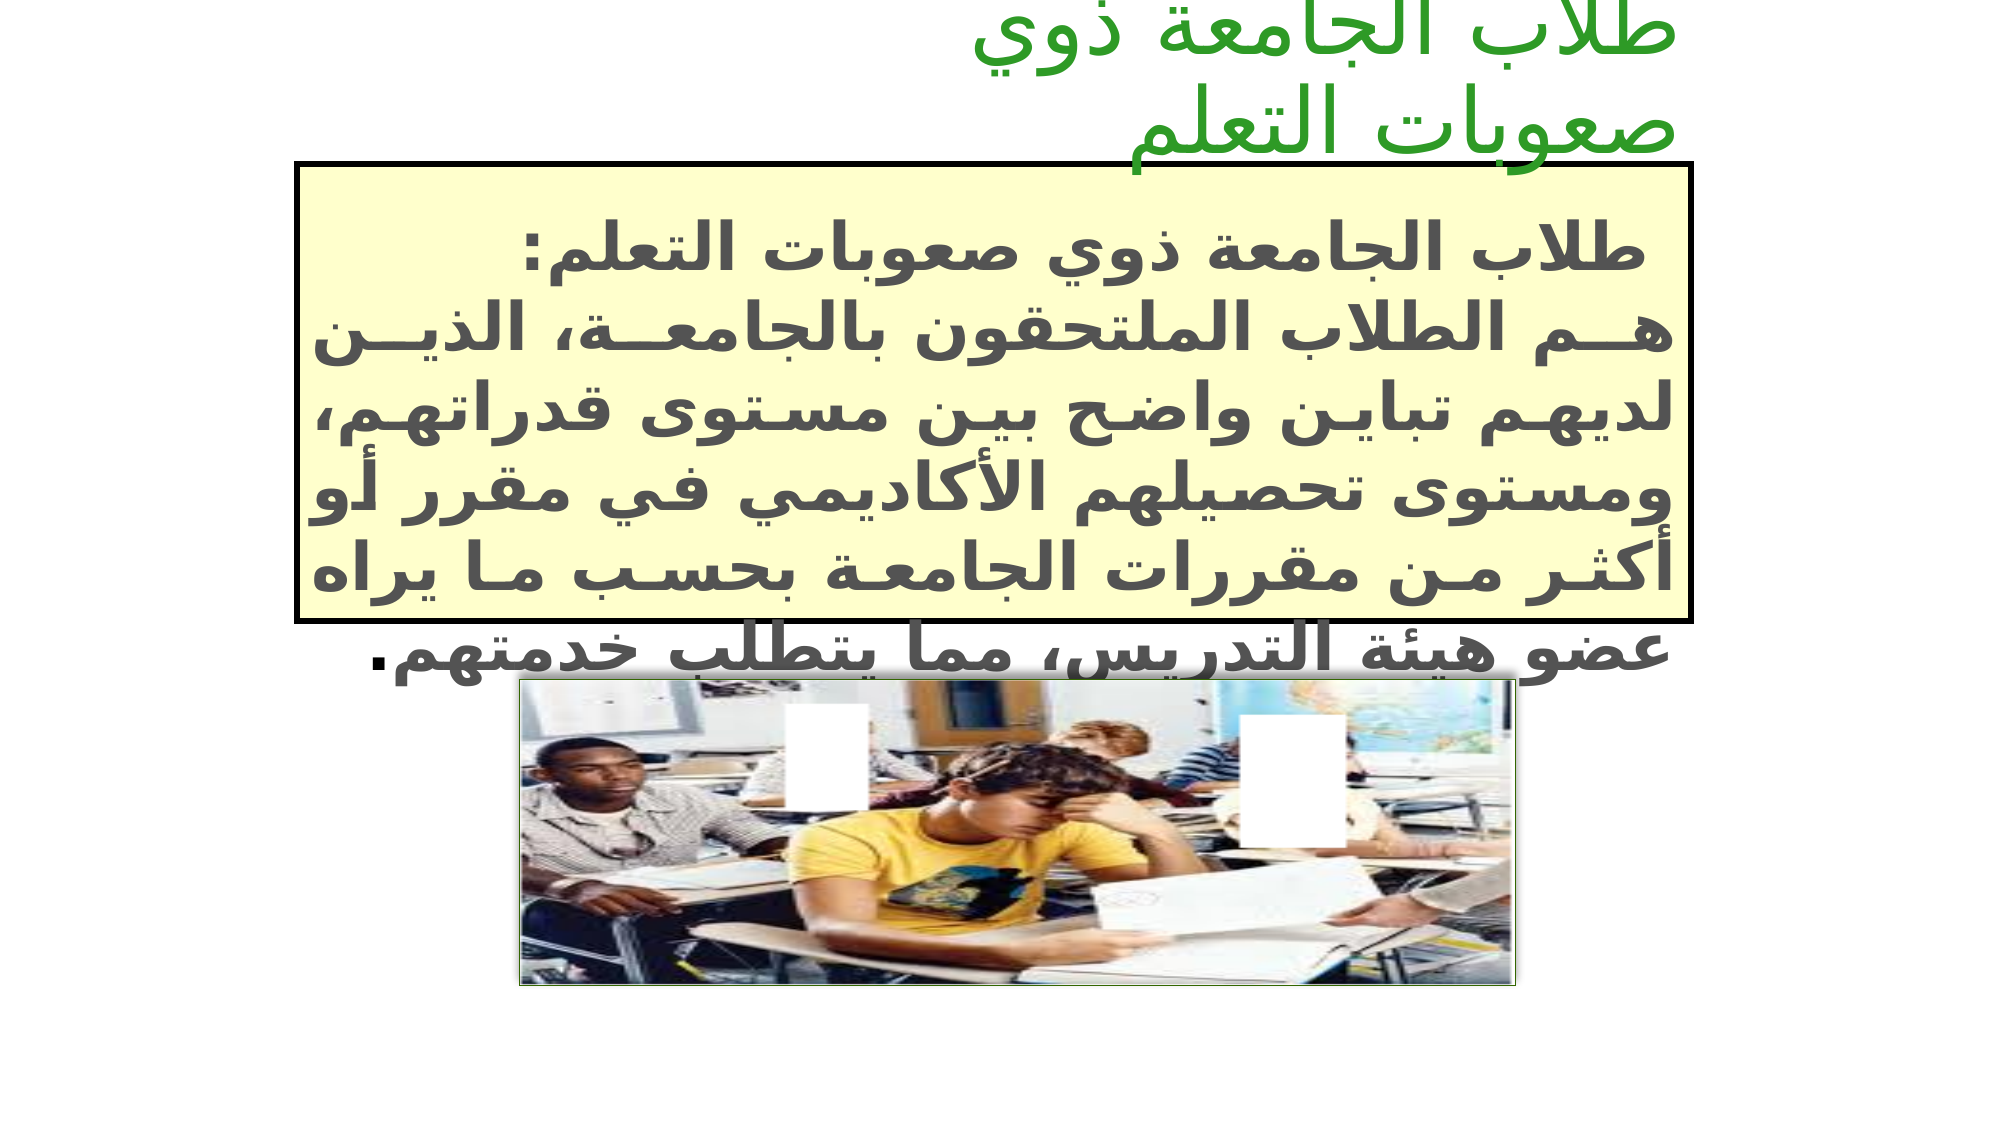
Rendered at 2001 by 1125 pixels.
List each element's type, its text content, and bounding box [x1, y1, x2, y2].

title طلاب الجامعة ذوي صعوبات التعلم [648, 46, 1697, 211]
picture [519, 679, 1516, 986]
text_box طلاب الجامعة ذوي صعوبات التعلم: هم الطلاب الملتحقون بالجامعة، الذين لديهم تباين واضح بين مستوى قدراتهم، ومستوى تحصيلهم الأكاديمي في مقرر أو أكثر من مقررات الجامعة بحسب ما يراه عضو هيئة التدريس، مما يتطلب خدمتهم. [296, 164, 1692, 622]
